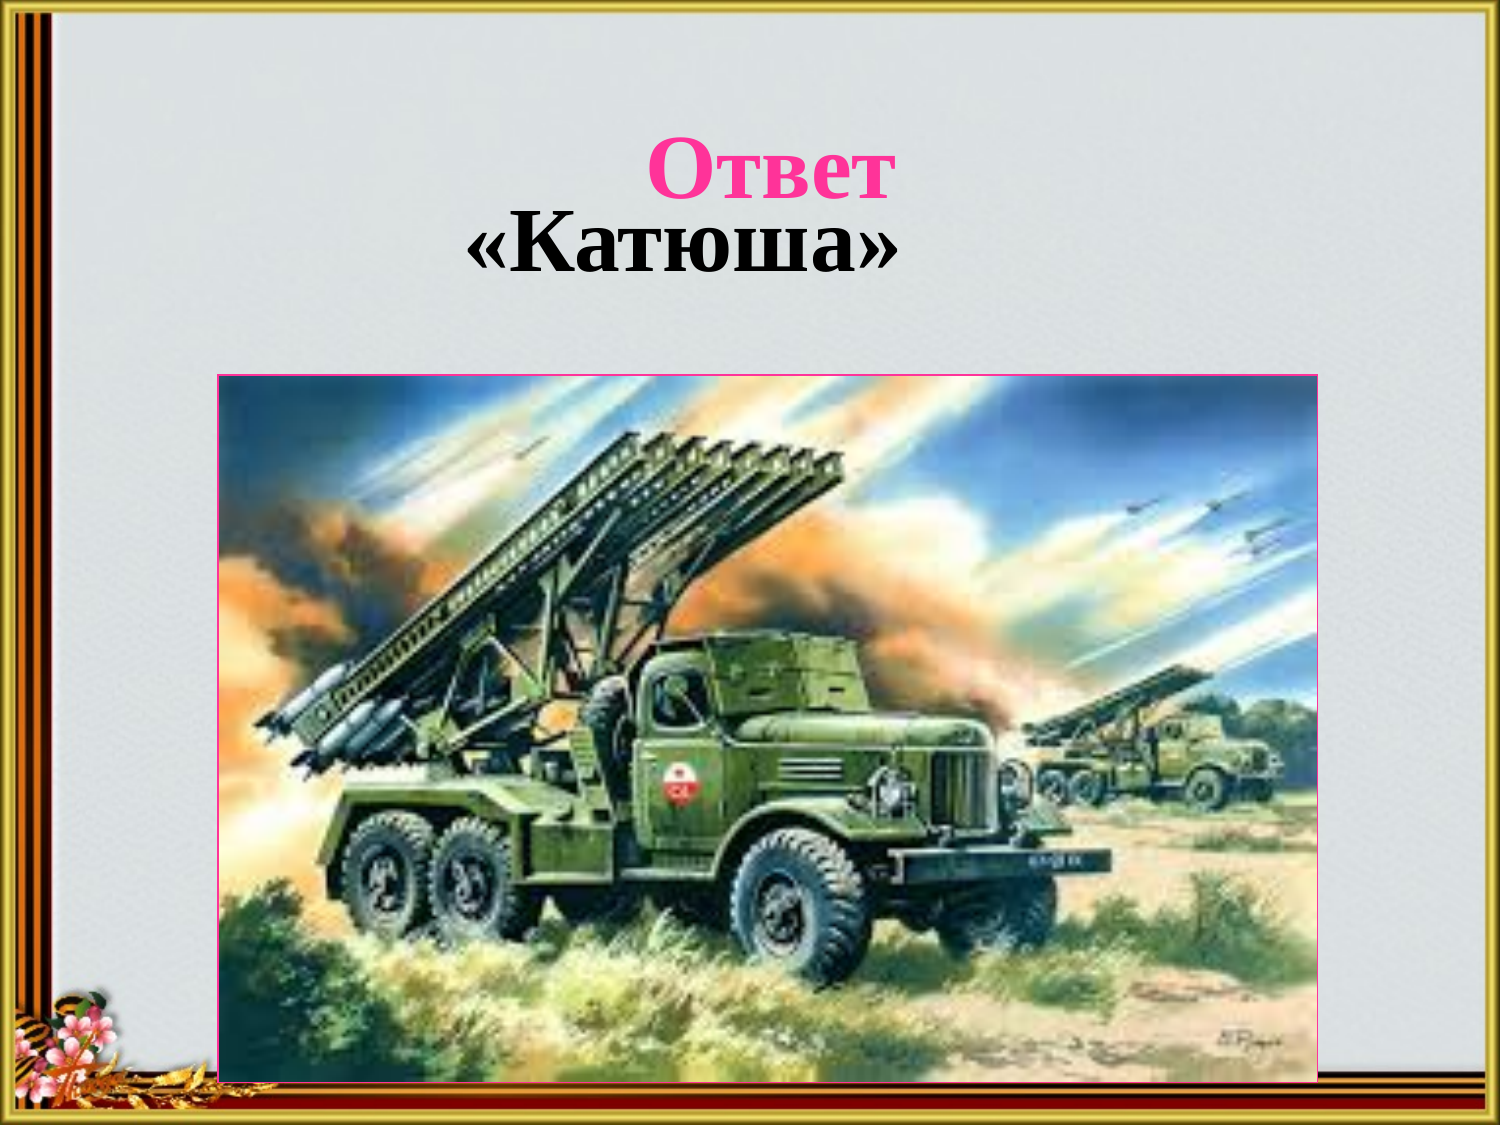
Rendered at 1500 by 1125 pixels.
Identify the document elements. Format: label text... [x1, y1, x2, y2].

list «Катюша» [88, 184, 1439, 963]
title Ответ [82, 59, 1460, 278]
picture [0, 0, 1500, 1125]
